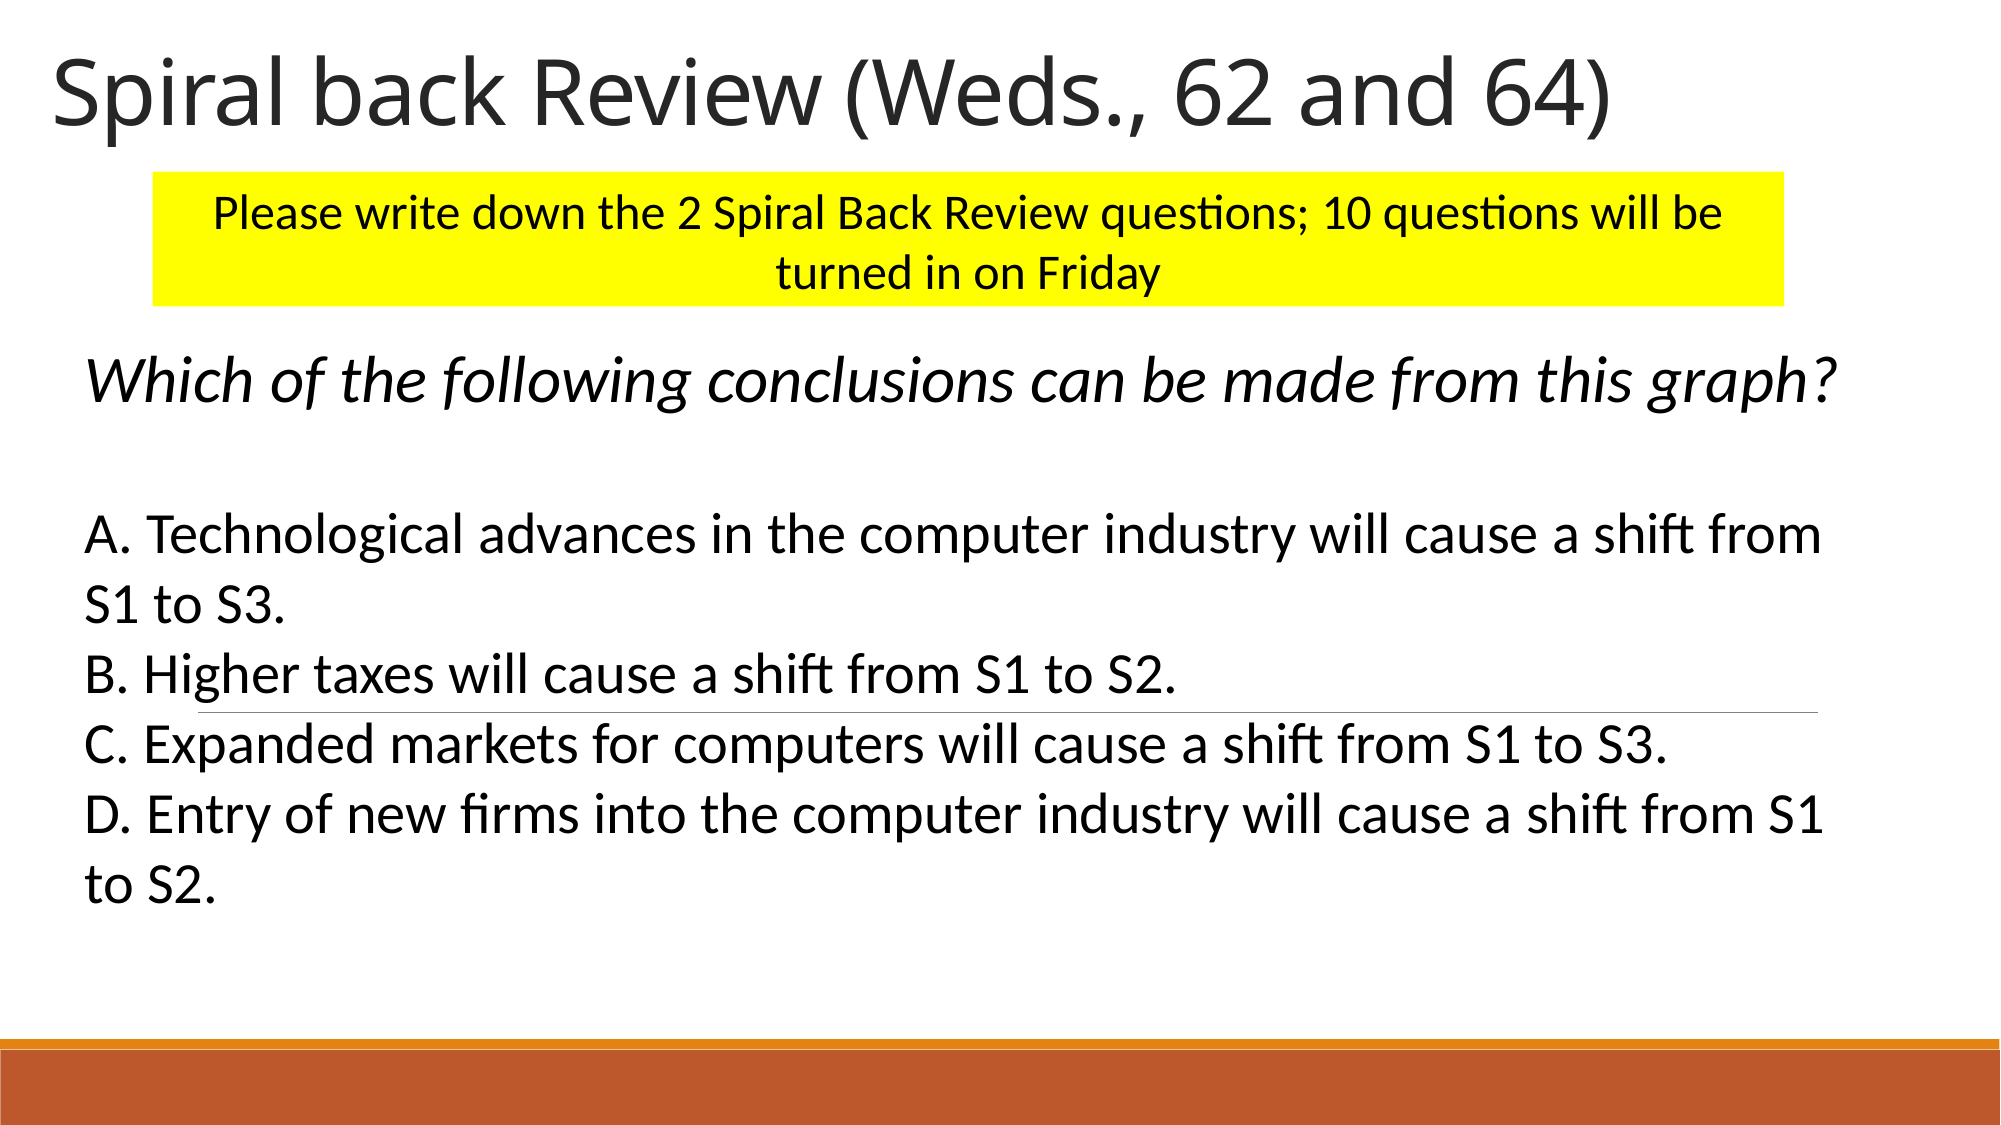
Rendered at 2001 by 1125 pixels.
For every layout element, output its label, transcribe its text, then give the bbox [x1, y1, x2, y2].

title Spiral back Review (Weds., 62 and 64) [36, 0, 1900, 152]
text_box Which of the following conclusions can be made from this graph? A. Technological advances in the computer industry will cause a shift from S1 to S3. B. Higher taxes will cause a shift from S1 to S2. C. Expanded markets for computers will cause a shift from S1 to S3. D. Entry of new firms into the computer industry will cause a shift from S1 to S2. [69, 328, 1900, 923]
text_box Please write down the 2 Spiral Back Review questions; 10 questions will be turned in on Friday [152, 171, 1785, 307]
